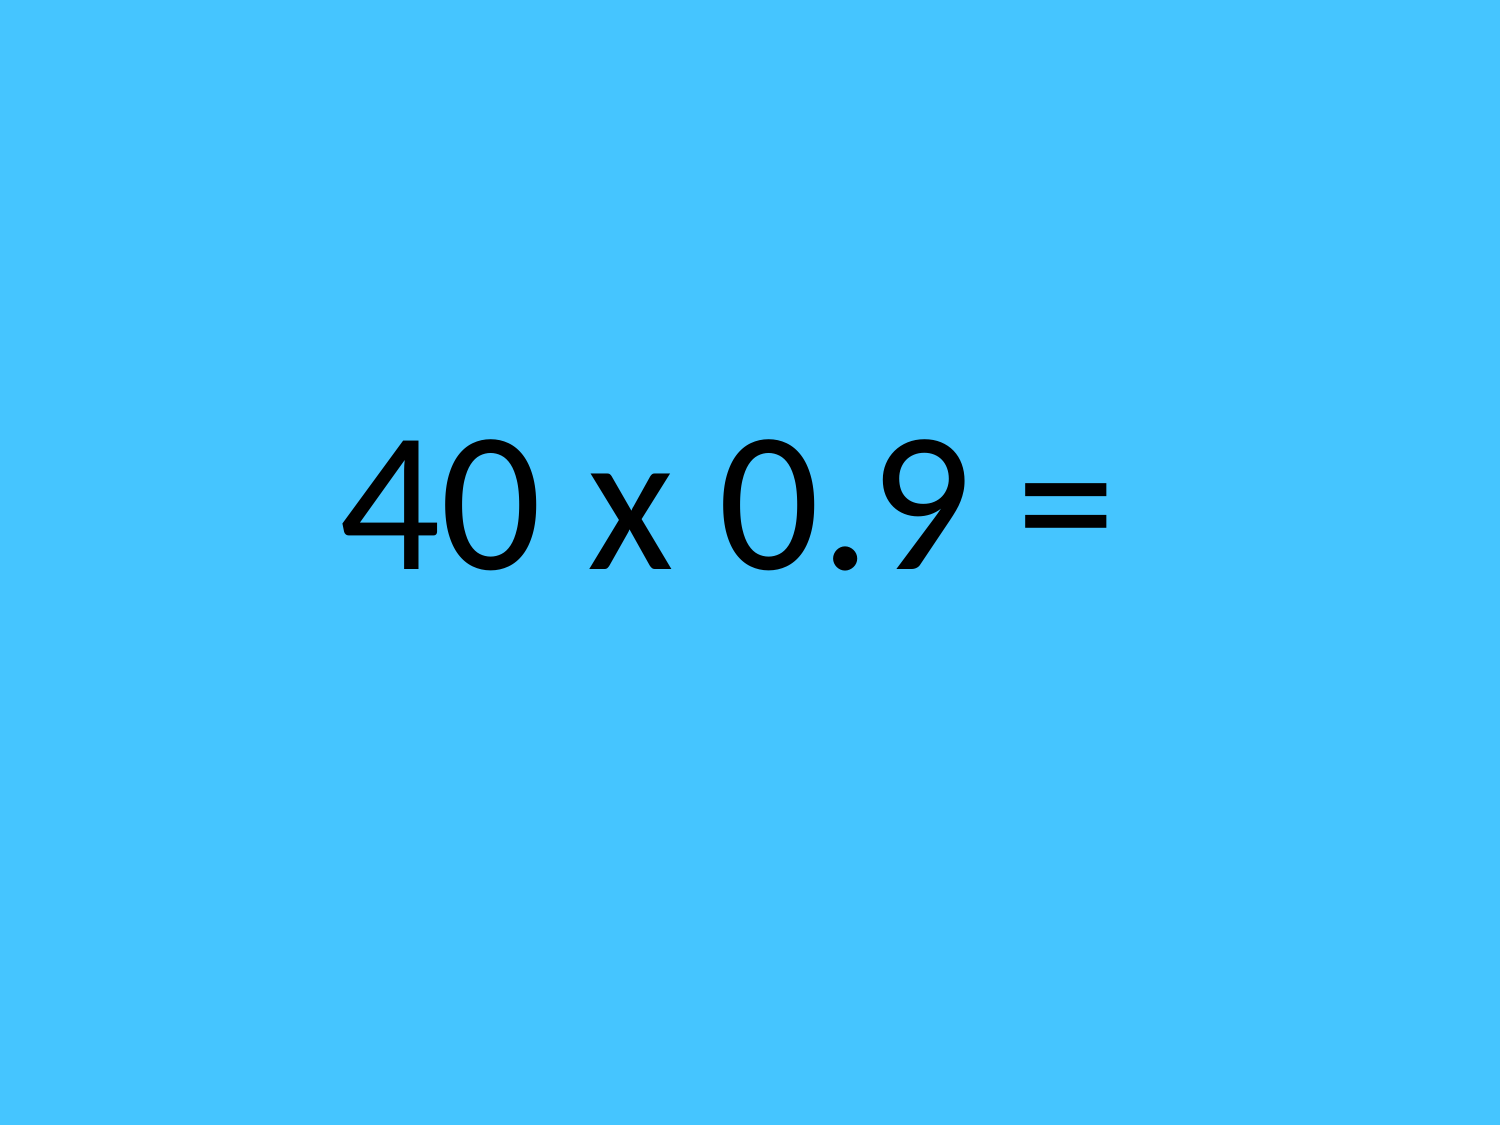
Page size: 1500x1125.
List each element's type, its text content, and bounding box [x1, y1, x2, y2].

text_box 40 x 0.9 = [324, 362, 1213, 618]
